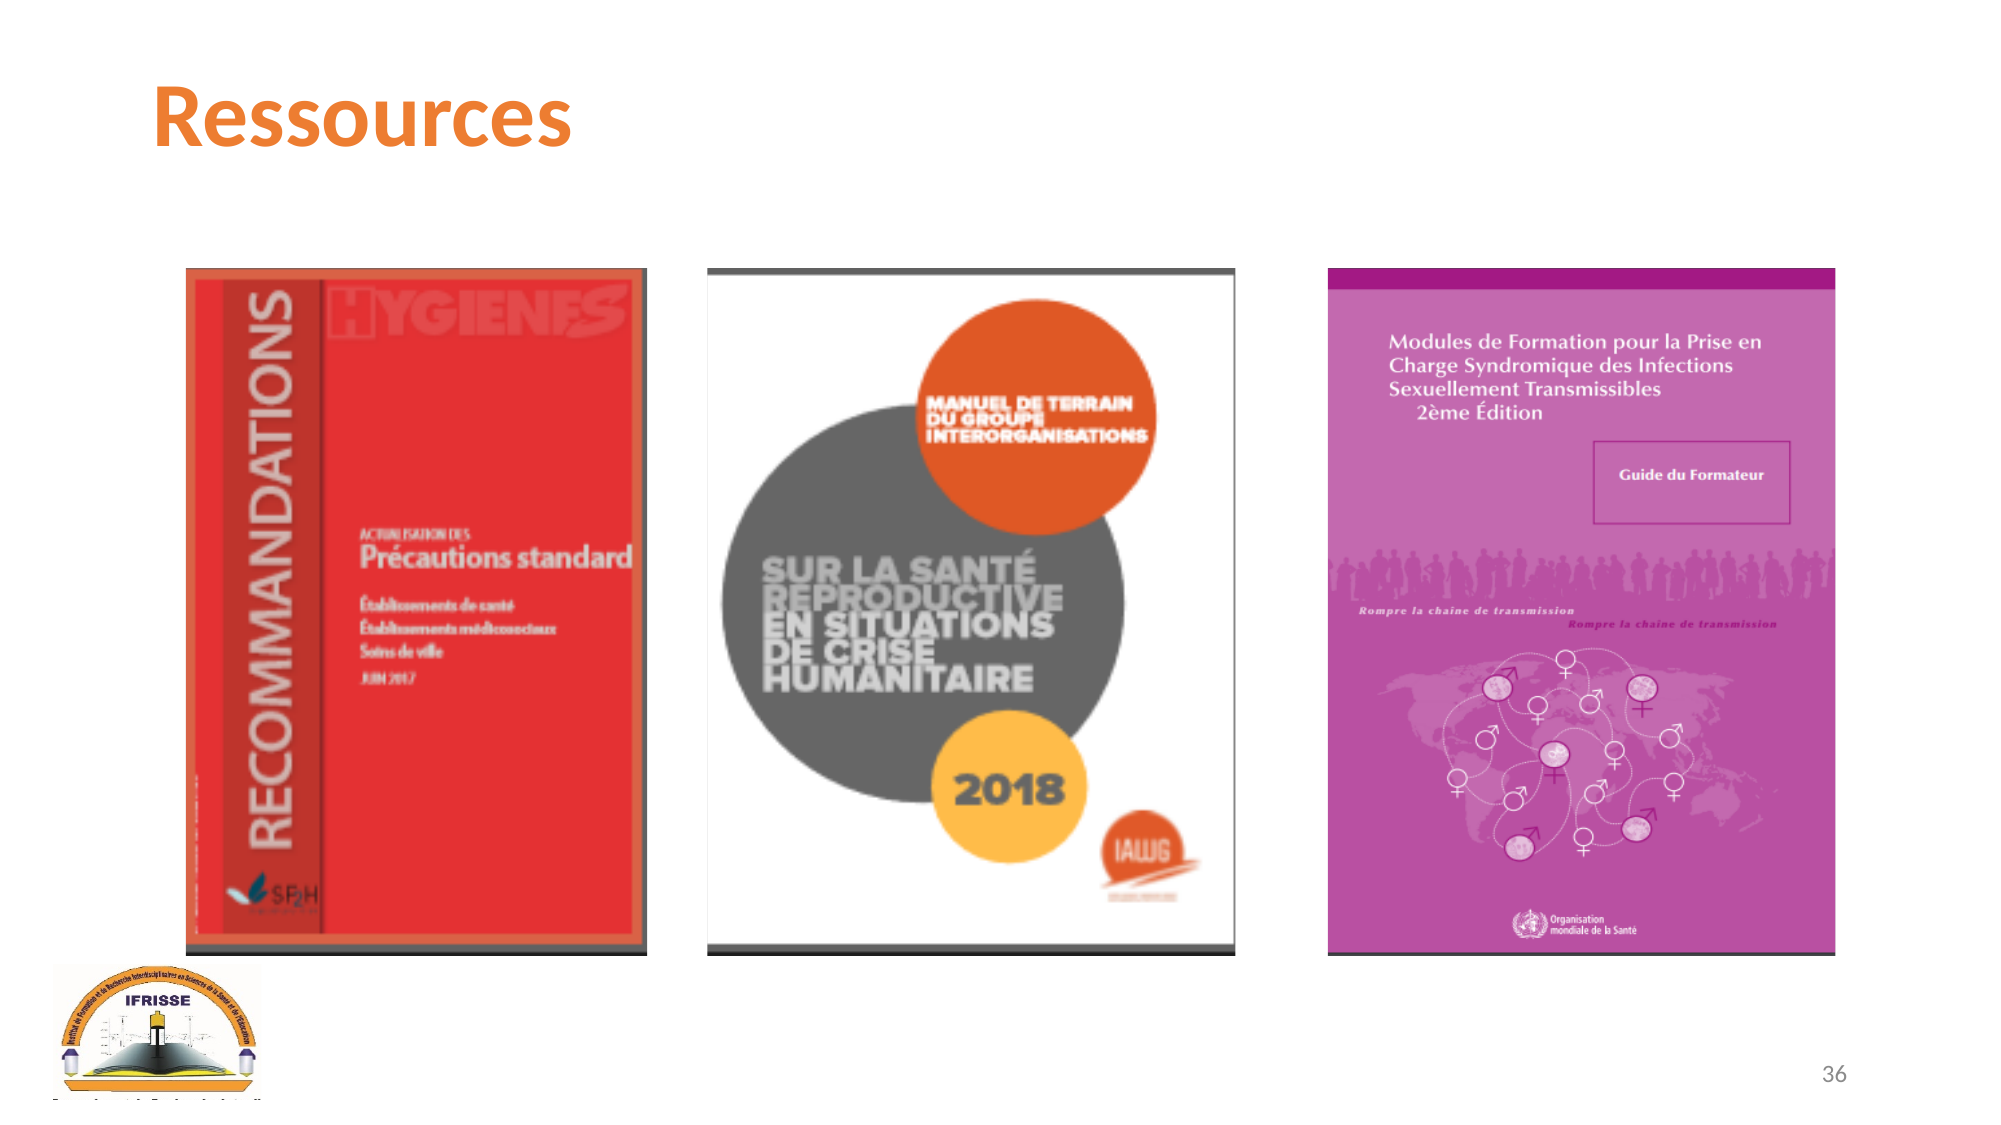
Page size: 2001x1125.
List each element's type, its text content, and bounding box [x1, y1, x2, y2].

title Ressources [137, 59, 648, 189]
picture [707, 268, 1236, 956]
slide_number 36 [1412, 1042, 1863, 1103]
picture [185, 268, 648, 956]
picture [53, 964, 262, 1100]
picture [1327, 268, 1836, 956]
